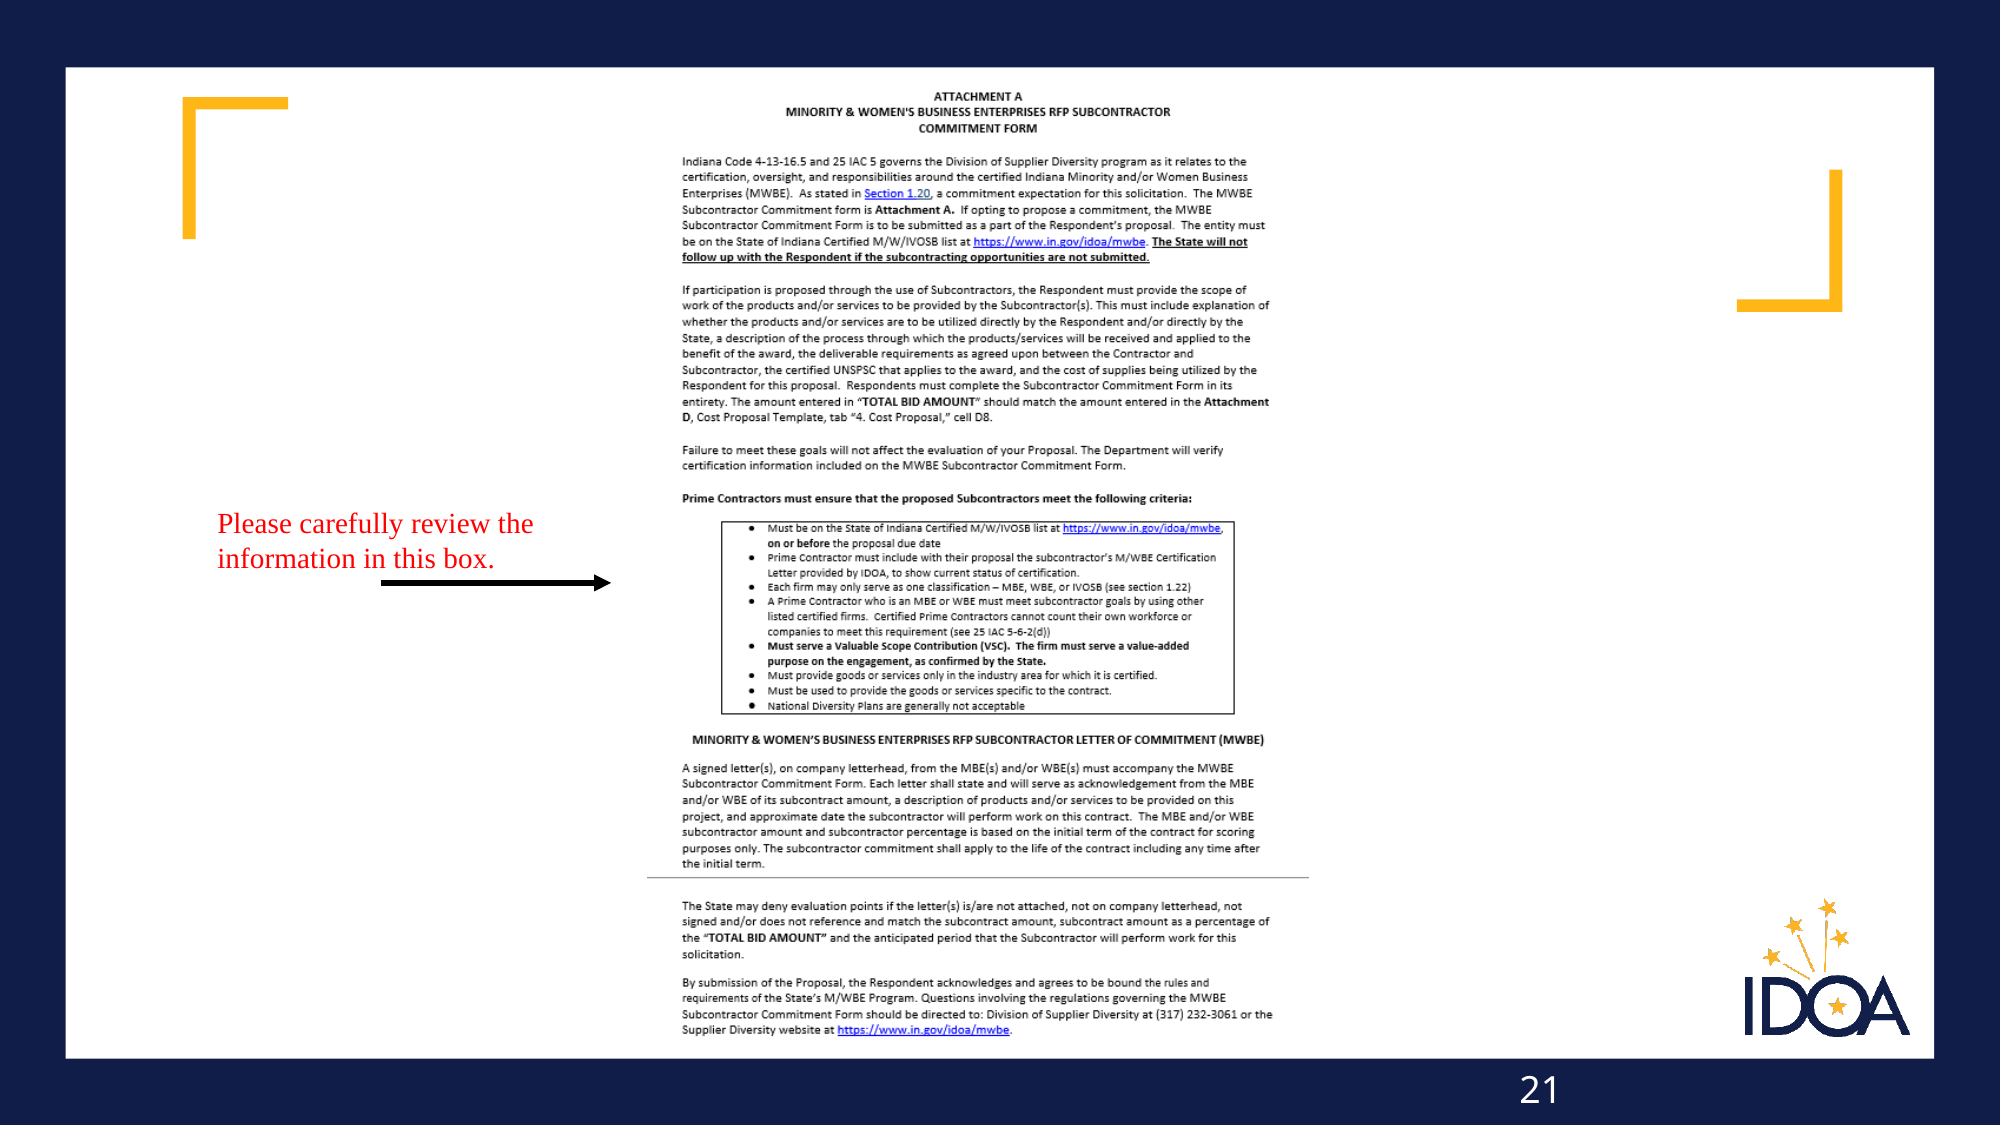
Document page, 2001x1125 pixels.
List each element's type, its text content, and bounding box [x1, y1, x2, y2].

picture [647, 69, 1310, 1056]
slide_number 21 [1504, 1058, 1767, 1125]
picture [1702, 857, 1959, 1114]
text_box Please carefully review the information in this box. [202, 497, 596, 582]
